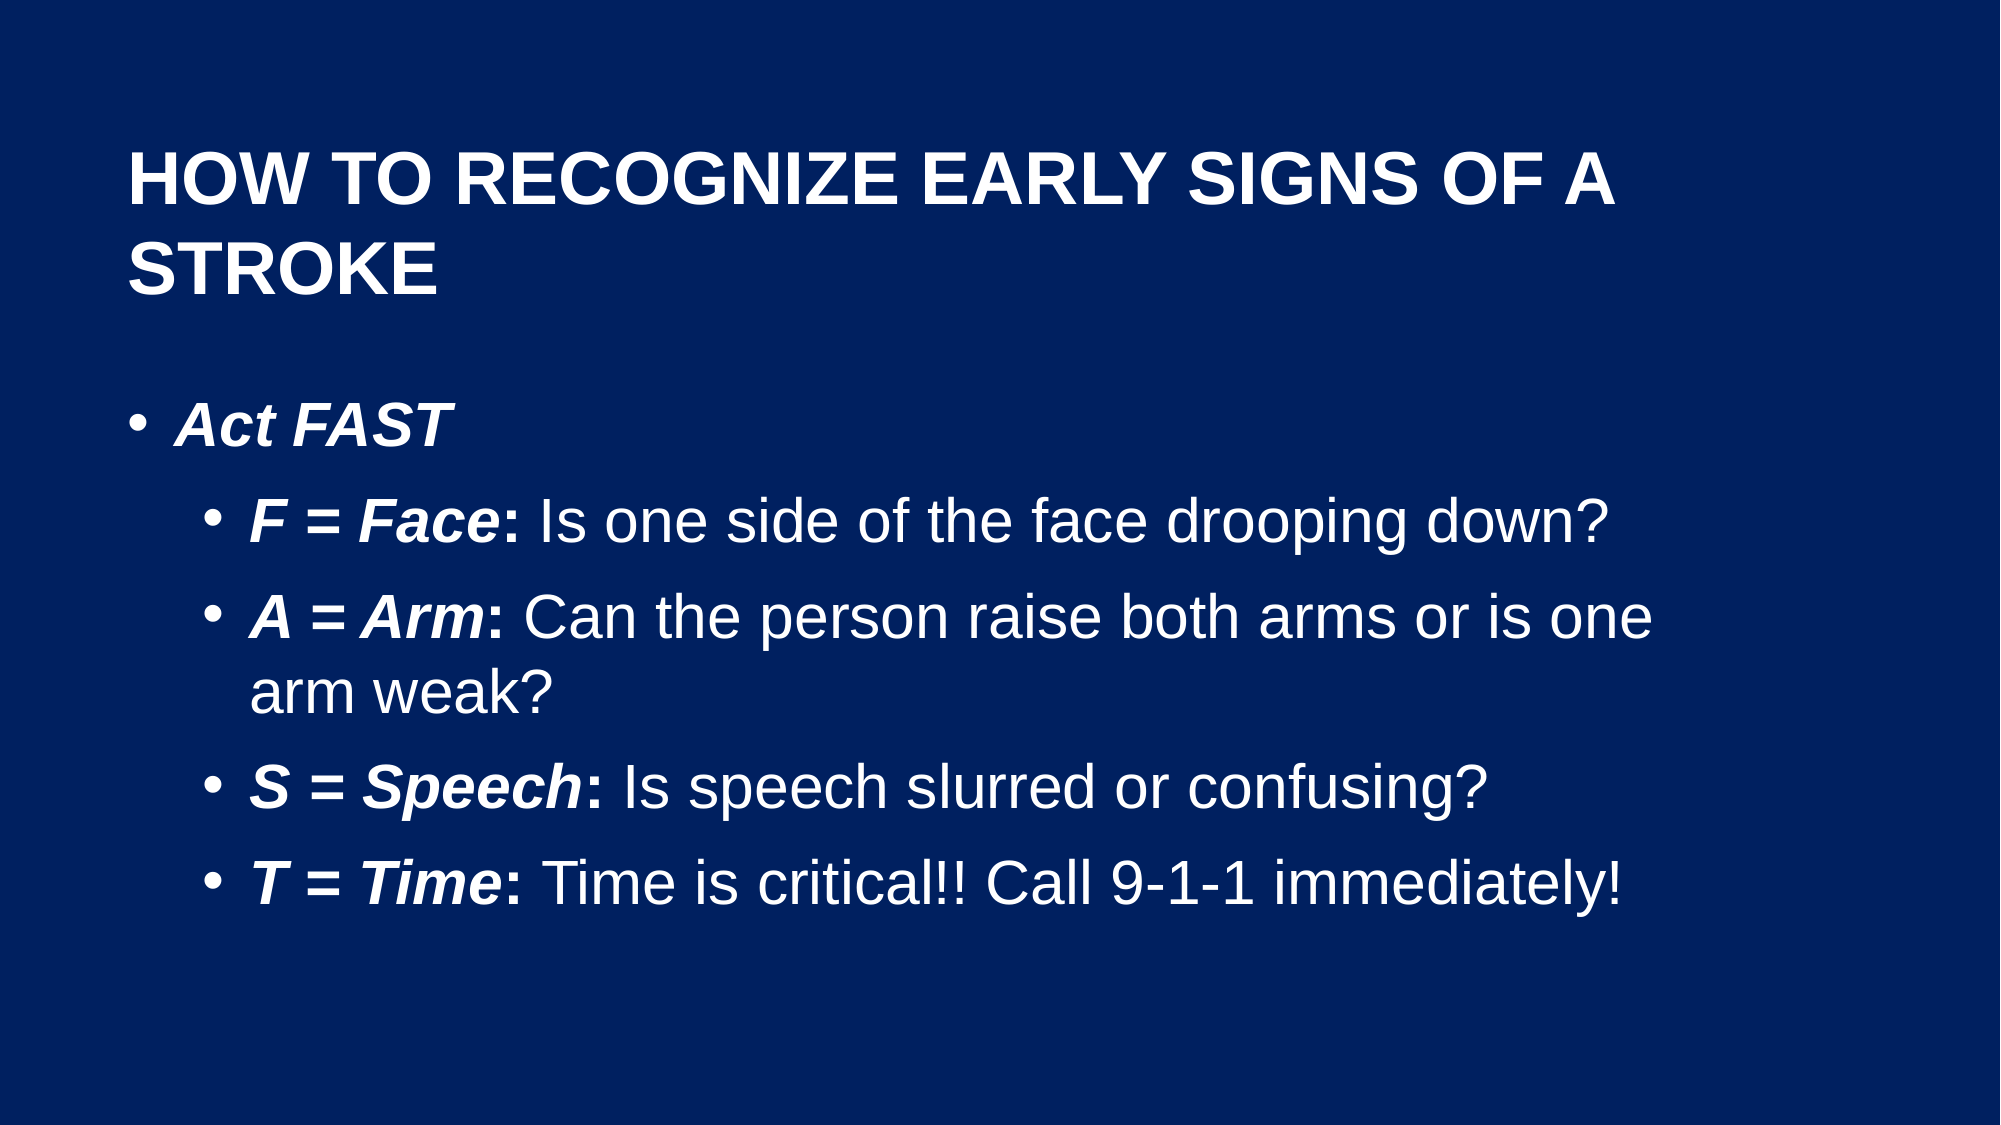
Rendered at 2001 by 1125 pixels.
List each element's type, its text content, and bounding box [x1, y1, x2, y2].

title How to recognize early signs of a stroke [112, 99, 1775, 339]
list Act FAST F = Face: Is one side of the face drooping down? A = Arm: Can the person raise both arms or is one arm weak? S = Speech: Is speech slurred or confusing? T = Time: Time is critical!! Call 9-1-1 immediately! [112, 351, 1775, 950]
